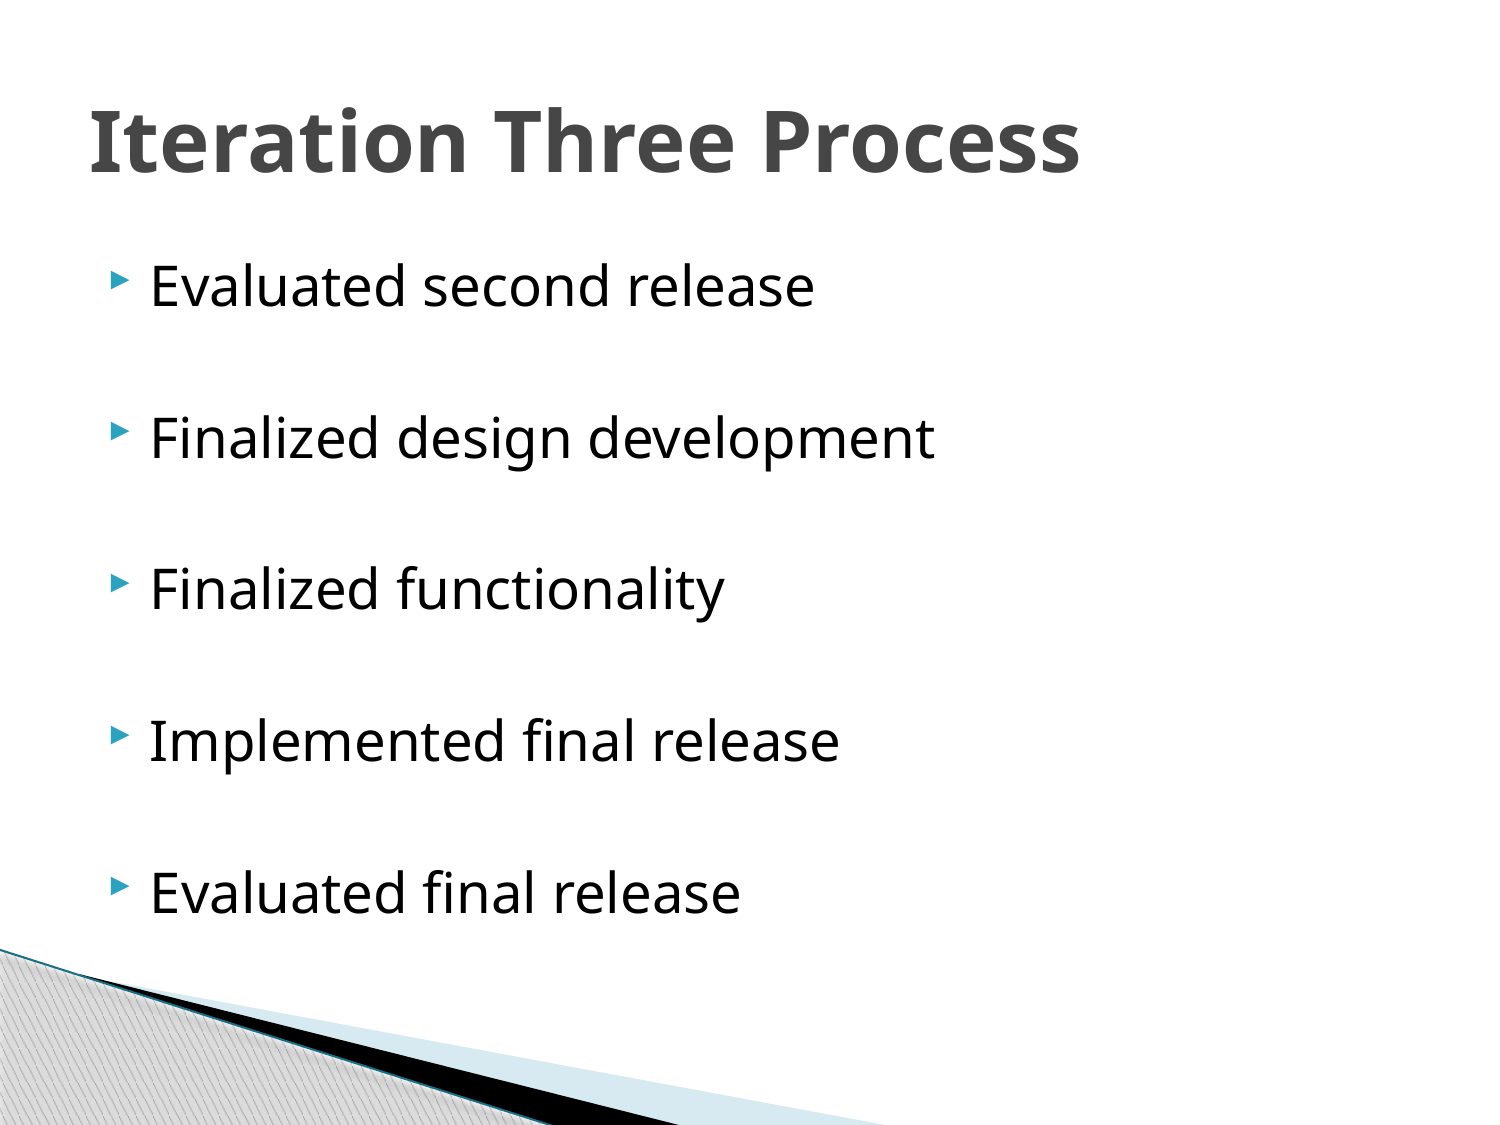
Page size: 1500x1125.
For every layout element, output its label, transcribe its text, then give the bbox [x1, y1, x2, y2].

title Iteration Three Process [75, 45, 1425, 233]
list Evaluated second release Finalized design development Finalized functionality Implemented final release Evaluated final release [75, 243, 1425, 986]
